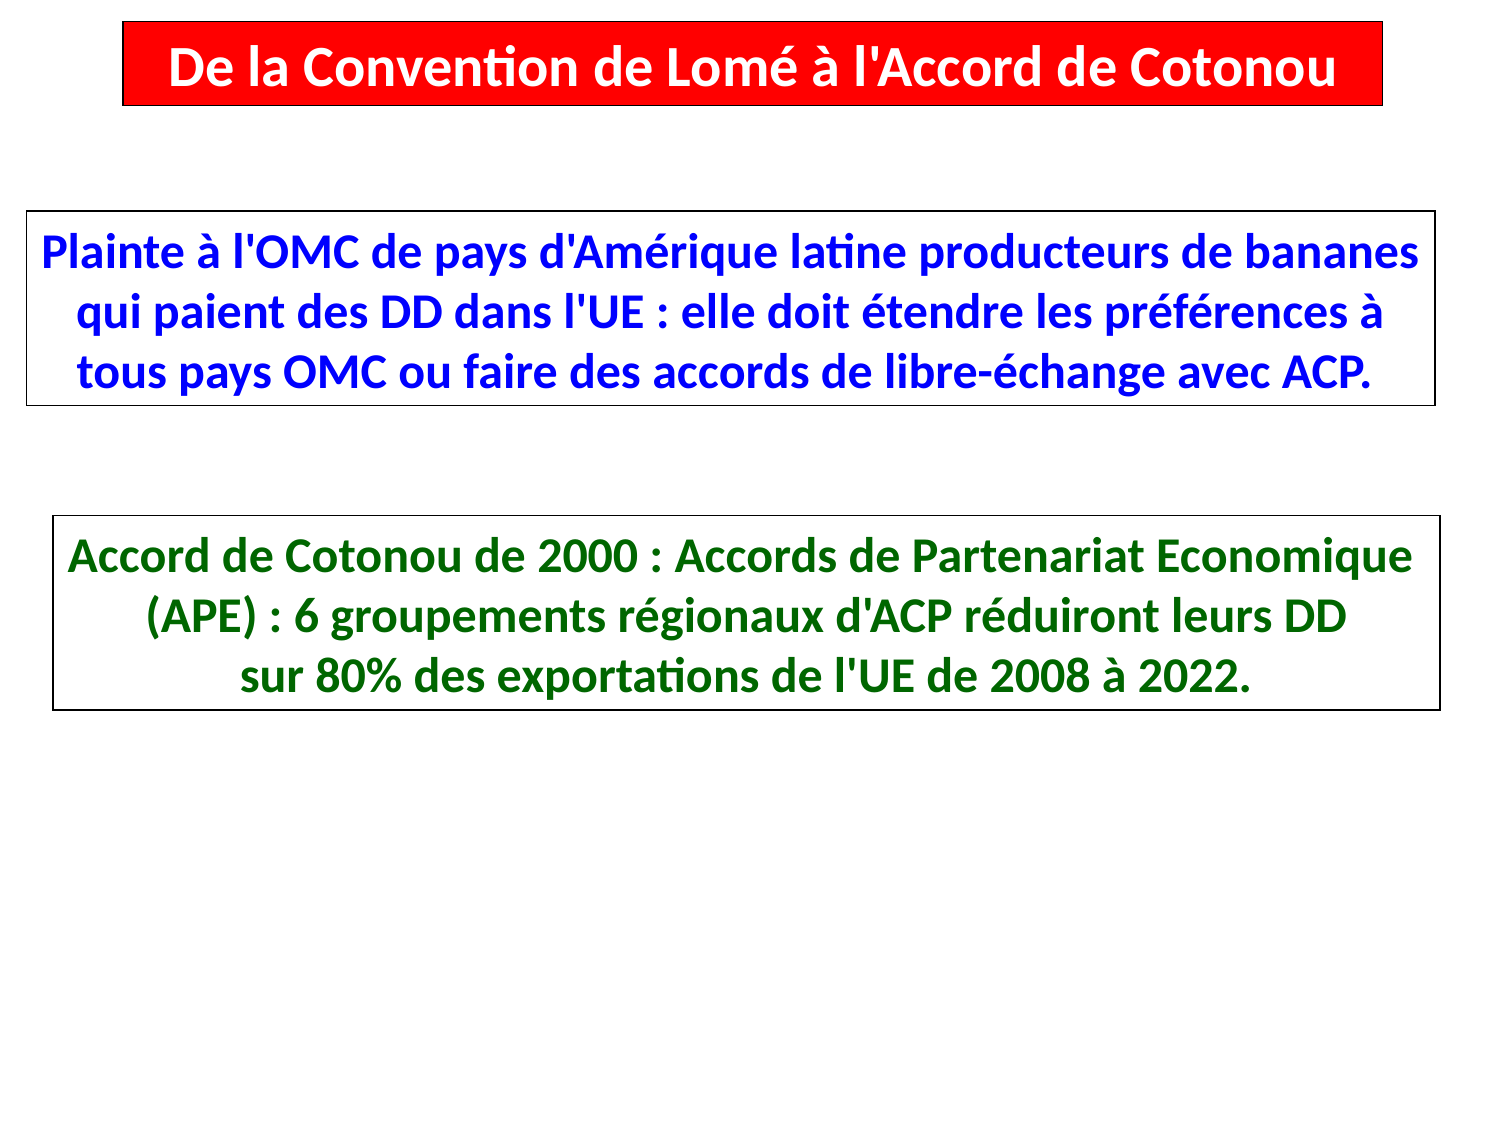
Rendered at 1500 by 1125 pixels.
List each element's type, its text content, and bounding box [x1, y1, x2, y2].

text_box Plainte à l'OMC de pays d'Amérique latine producteurs de bananes qui paient des DD dans l'UE : elle doit étendre les préférences à tous pays OMC ou faire des accords de libre-échange avec ACP. [26, 210, 1435, 406]
text_box De la Convention de Lomé à l'Accord de Cotonou [123, 21, 1383, 106]
text_box Accord de Cotonou de 2000 : Accords de Partenariat Economique (APE) : 6 groupements régionaux d'ACP réduiront leurs DD sur 80% des exportations de l'UE de 2008 à 2022. [52, 515, 1440, 711]
